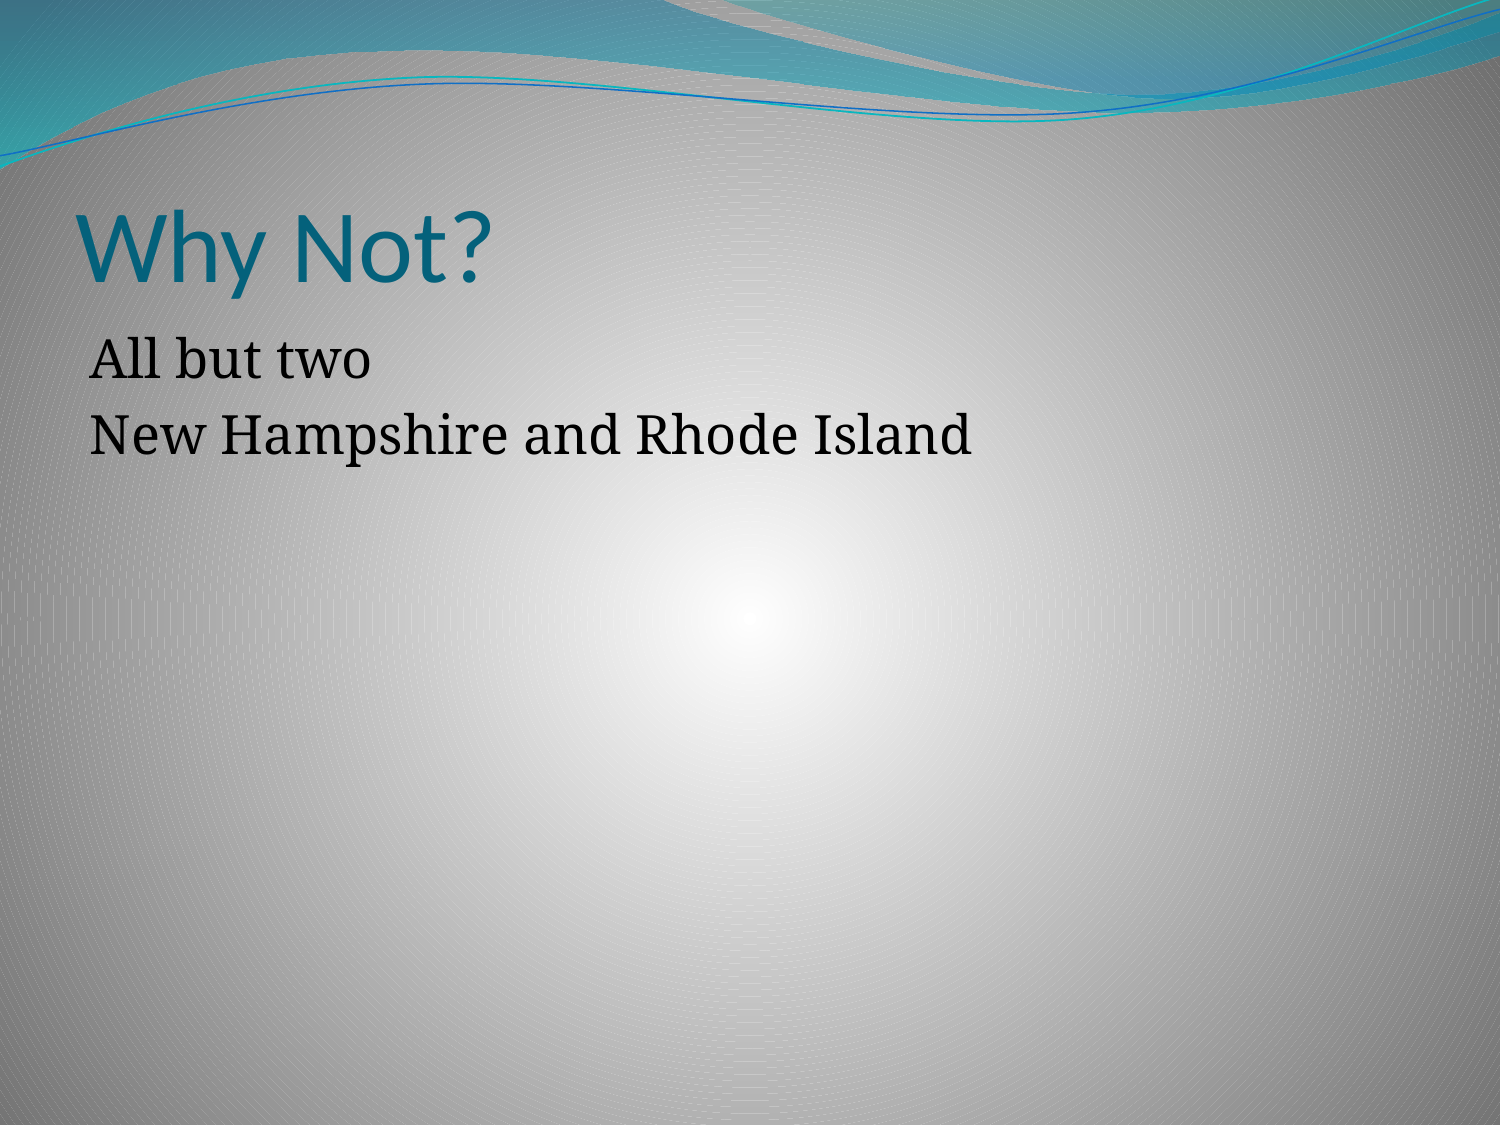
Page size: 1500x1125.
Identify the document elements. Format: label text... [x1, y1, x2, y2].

title Why Not? [75, 115, 1425, 303]
list All but two New Hampshire and Rhode Island [75, 317, 1425, 1038]
